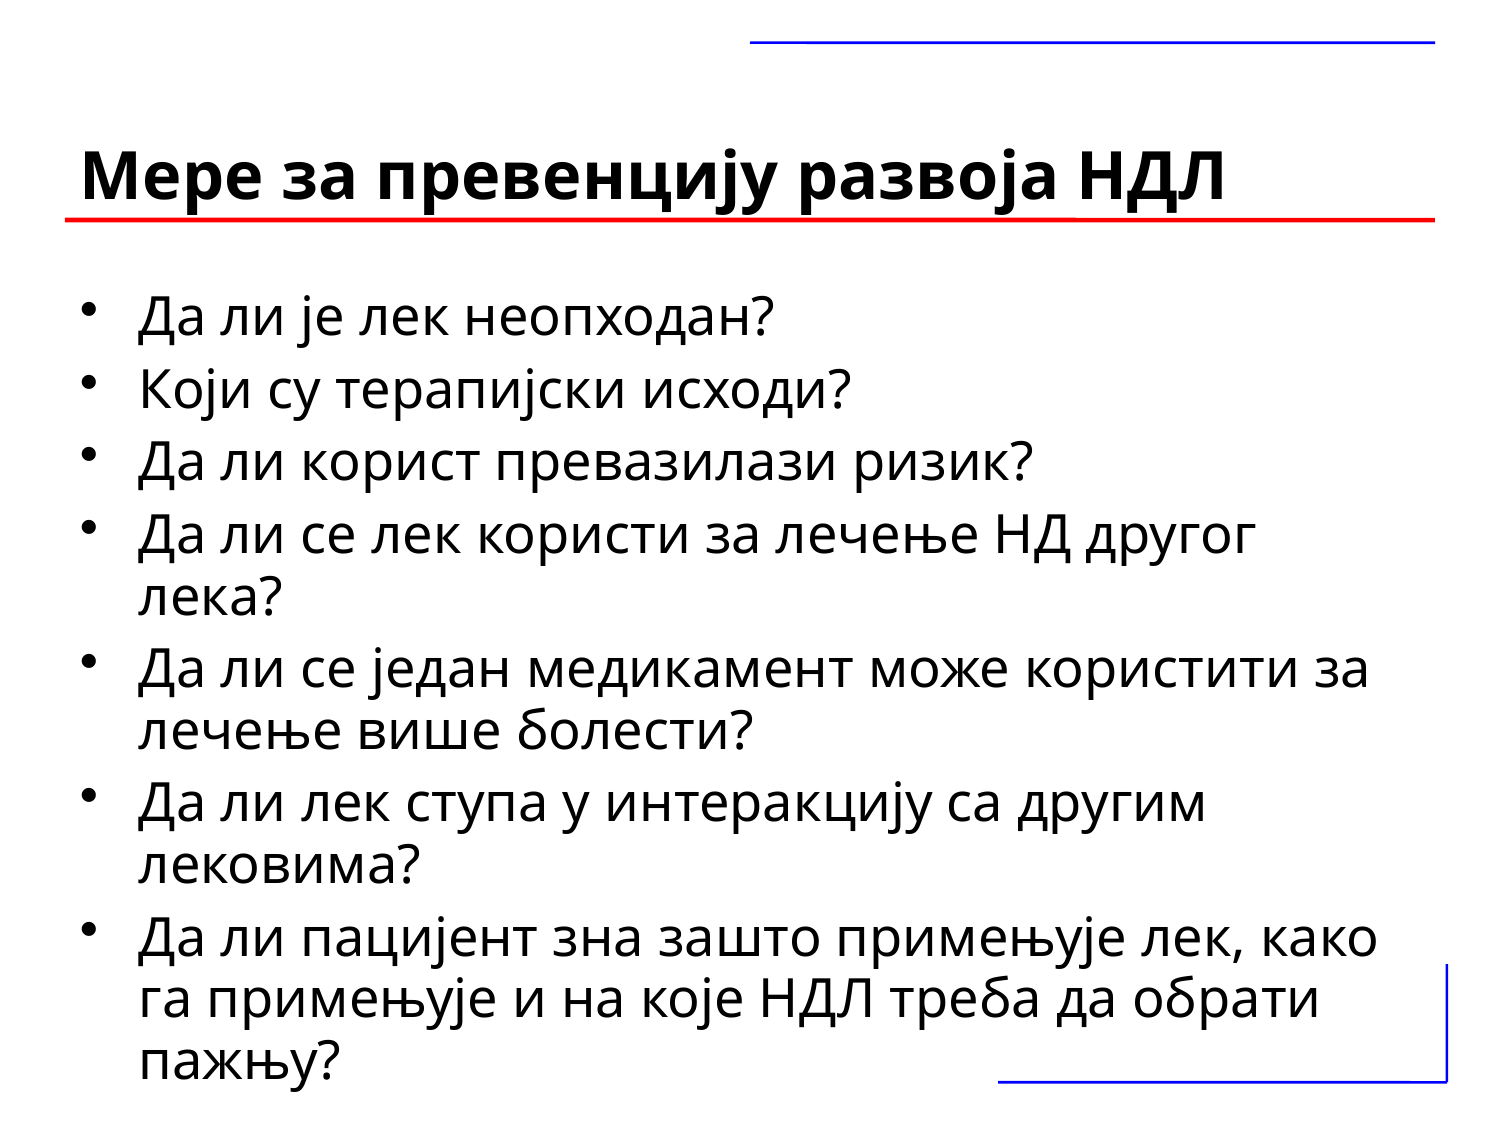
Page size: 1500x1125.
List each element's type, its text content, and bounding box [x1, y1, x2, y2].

title Мере за превенцију развоја НДЛ [64, 31, 1414, 221]
list Да ли је лек неопходан? Који су терапијски исходи? Да ли корист превазилази ризик? Да ли се лек користи за лечење НД другог лека? Да ли се један медикамент може користити за лечење више болести? Да ли лек ступа у интеракцију са другим лековима? Да ли пацијент зна зашто примењује лек, како га примењује и на које НДЛ треба да обрати пажњу? [64, 278, 1416, 1071]
